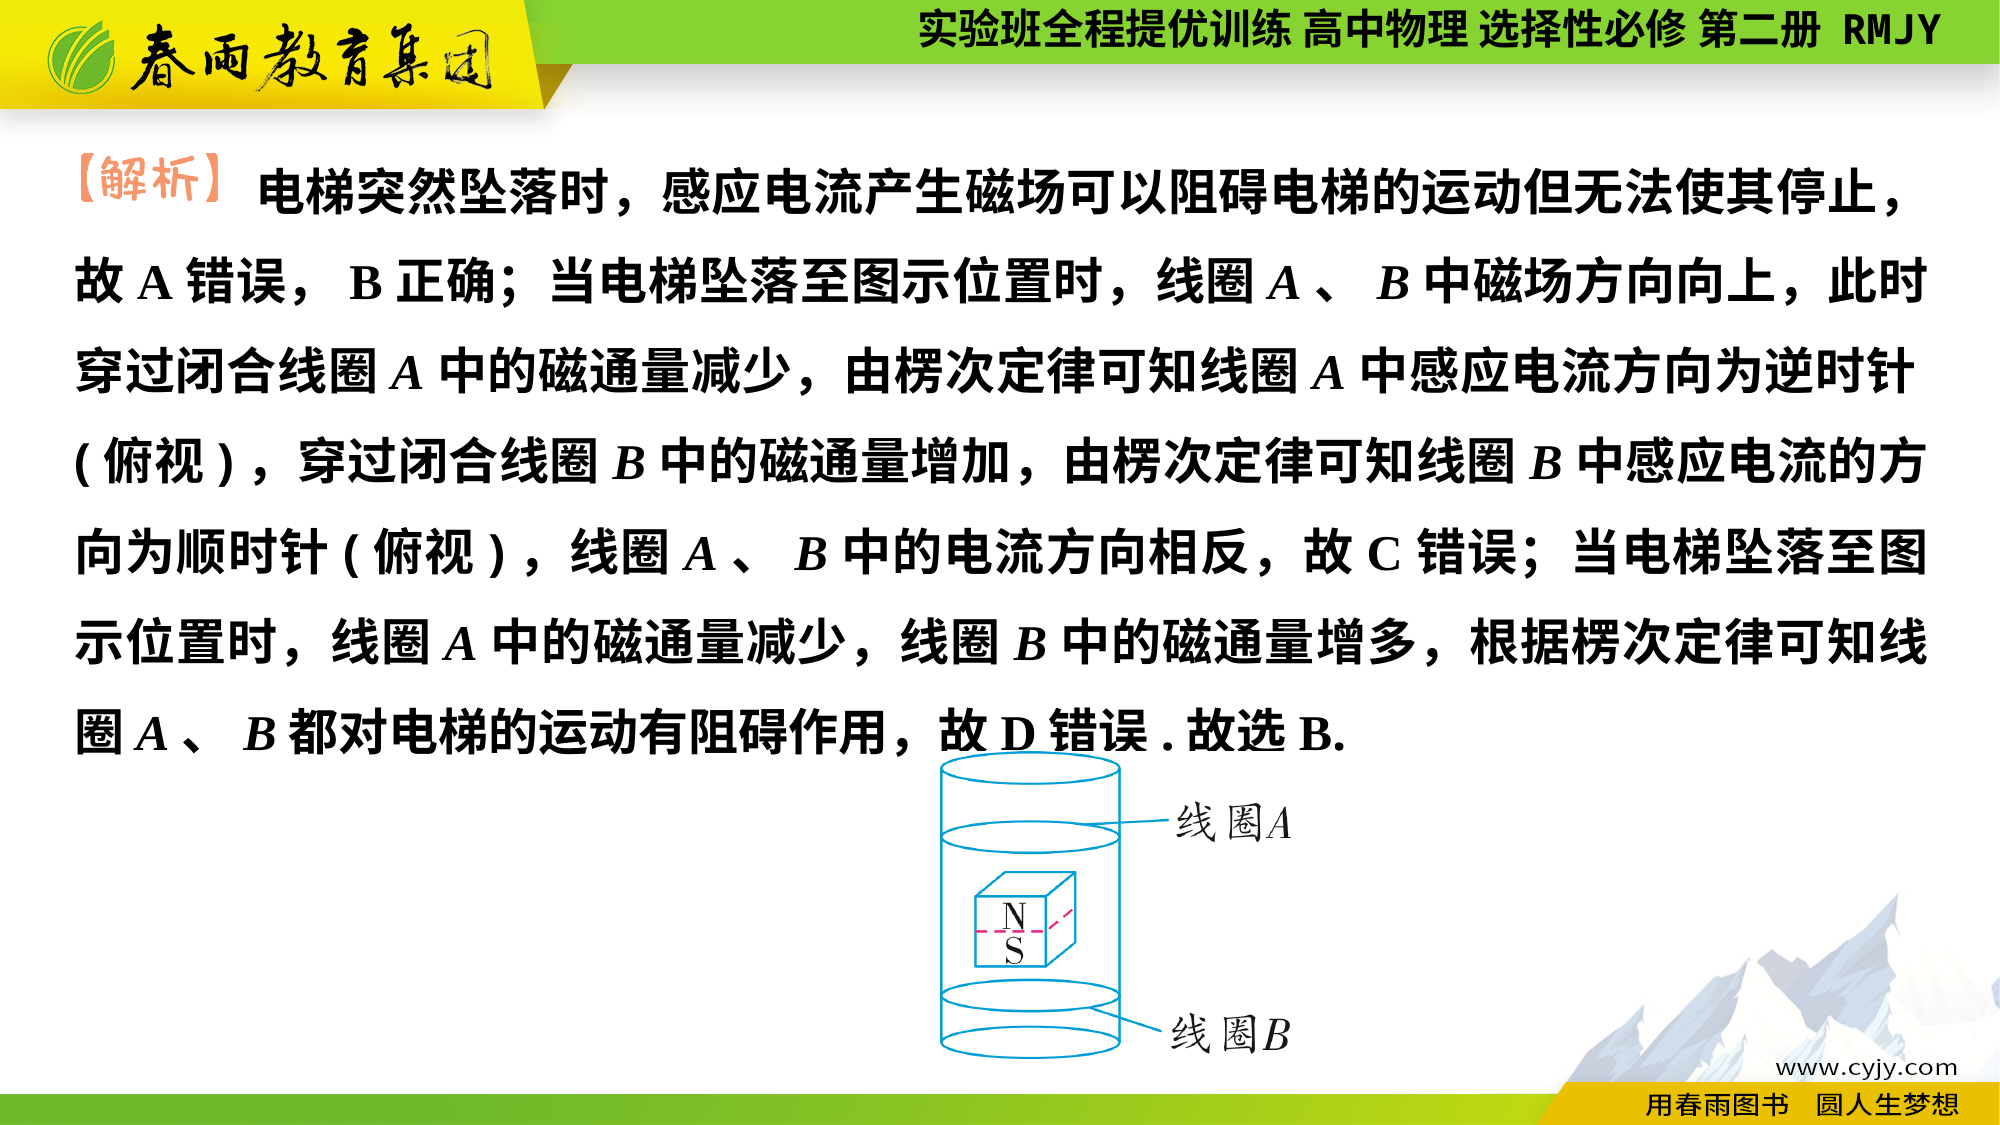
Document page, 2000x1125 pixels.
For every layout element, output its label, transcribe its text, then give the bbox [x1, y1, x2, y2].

picture [0, 0, 2000, 1125]
list 电梯突然坠落时，感应电流产生磁场可以阻碍电梯的运动但无法使其停止，故A错误，B正确；当电梯坠落至图示位置时，线圈A、B中磁场方向向上，此时穿过闭合线圈A中的磁通量减少，由楞次定律可知线圈A中感应电流方向为逆时针(俯视)，穿过闭合线圈B中的磁通量增加，由楞次定律可知线圈B中感应电流的方向为顺时针(俯视)，线圈A、B中的电流方向相反，故C错误；当电梯坠落至图示位置时，线圈A中的磁通量减少，线圈B中的磁通量增多，根据楞次定律可知线圈A、B都对电梯的运动有阻碍作用，故D错误.故选B. [59, 122, 1944, 763]
